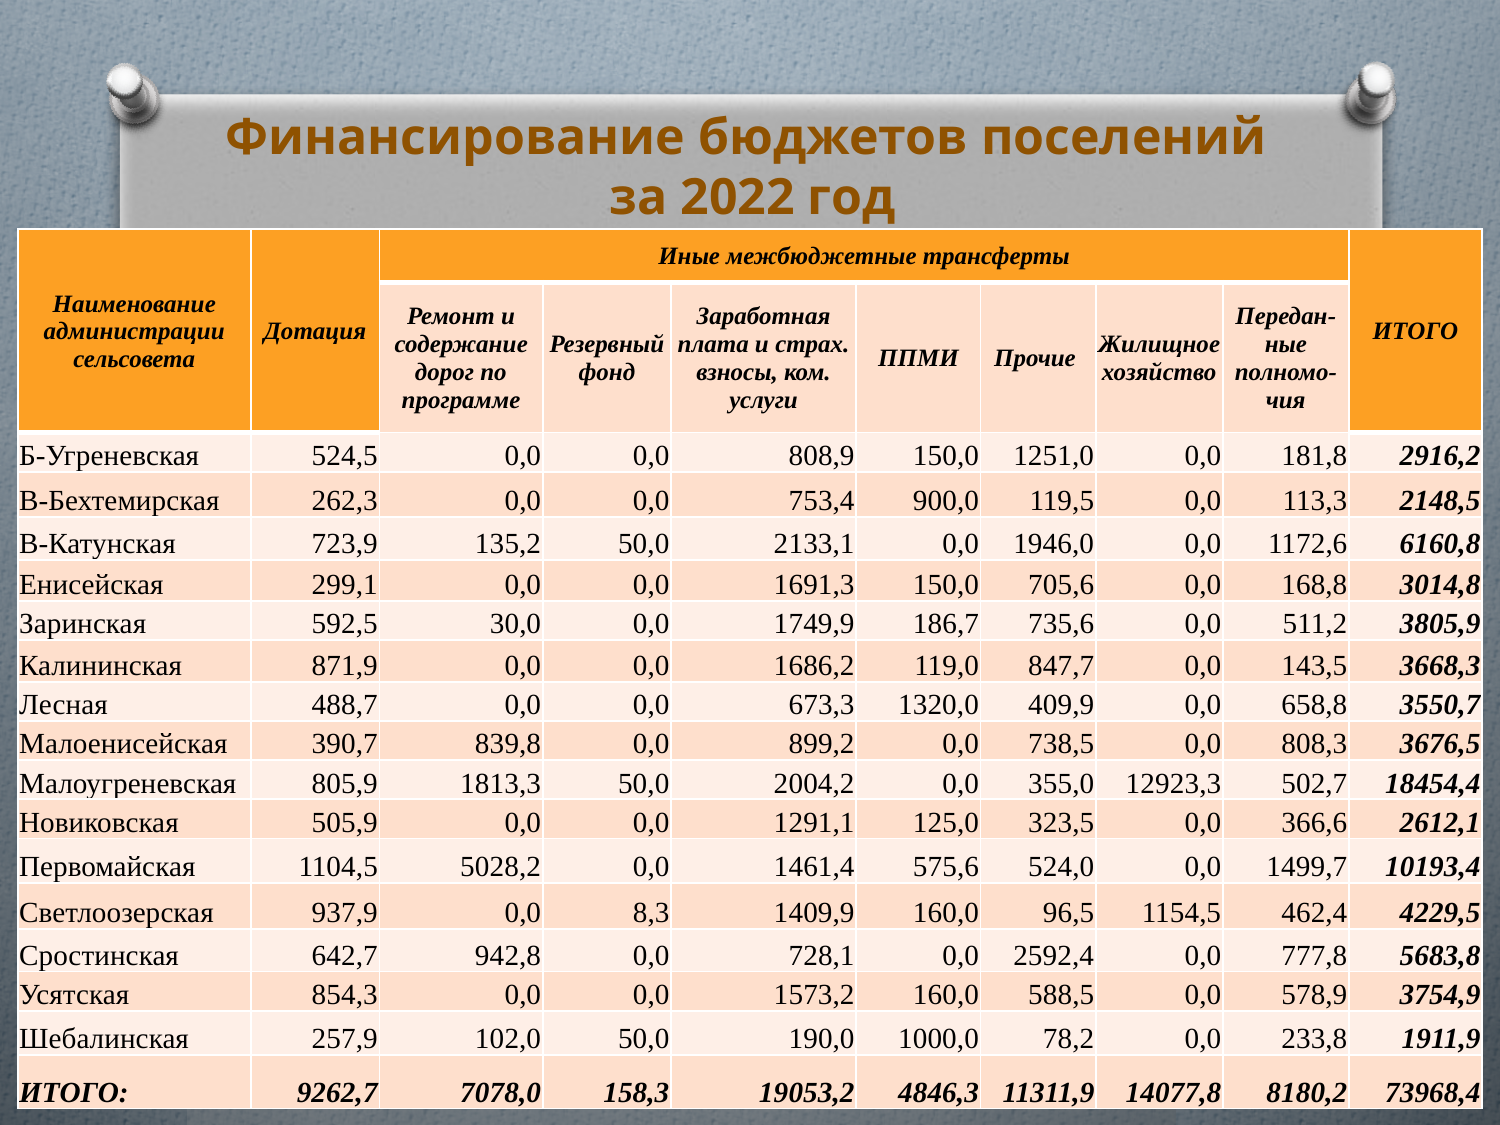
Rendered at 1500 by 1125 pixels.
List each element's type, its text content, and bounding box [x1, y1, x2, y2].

table_cell 96,5 [981, 884, 1095, 928]
table_cell 390,7 [252, 722, 379, 759]
table_cell Енисейская [19, 561, 250, 600]
table_cell 505,9 [252, 800, 379, 838]
table_cell 18454,4 [1350, 761, 1481, 798]
table_cell 575,6 [857, 839, 980, 882]
table_cell 168,8 [1224, 561, 1348, 600]
table_cell 3668,3 [1350, 641, 1481, 681]
table_cell Ремонт и содержание дорог по программе [380, 285, 542, 432]
table_cell 854,3 [252, 972, 379, 1010]
table_cell 0,0 [857, 930, 980, 971]
table_cell 1499,7 [1224, 839, 1348, 882]
table_cell В-Катунская [19, 518, 250, 559]
table_cell 808,3 [1224, 722, 1348, 759]
table_cell 3805,9 [1350, 602, 1481, 639]
table_cell 0,0 [1097, 561, 1222, 600]
table_cell 190,0 [672, 1012, 855, 1054]
table_cell 5683,8 [1350, 930, 1481, 971]
table_cell 355,0 [981, 761, 1095, 798]
table_cell 808,9 [672, 433, 855, 471]
table_cell 0,0 [380, 433, 542, 471]
table_cell 257,9 [252, 1012, 379, 1054]
table_cell 728,1 [672, 930, 855, 971]
table_cell 462,4 [1224, 884, 1348, 928]
table_cell 0,0 [1097, 518, 1222, 559]
table_cell 1813,3 [380, 761, 542, 798]
table_cell 4846,3 [857, 1056, 980, 1108]
table_cell 0,0 [1097, 433, 1222, 471]
table_cell Сростинская [19, 930, 250, 971]
picture [75, 29, 198, 121]
table_cell 2133,1 [672, 518, 855, 559]
table_cell 19053,2 [672, 1056, 855, 1108]
table_cell 1409,9 [672, 884, 855, 928]
table_cell 0,0 [1097, 1012, 1222, 1054]
table_cell 839,8 [380, 722, 542, 759]
table_cell 50,0 [544, 1012, 670, 1054]
table_cell 8180,2 [1224, 1056, 1348, 1108]
table_cell 2916,2 [1350, 435, 1481, 471]
table_cell 366,6 [1224, 800, 1348, 838]
table_cell 488,7 [252, 683, 379, 720]
table_cell 705,6 [981, 561, 1095, 600]
table_cell 5028,2 [380, 839, 542, 882]
table_cell 723,9 [252, 518, 379, 559]
table_cell 323,5 [981, 800, 1095, 838]
table_header Дотация [252, 230, 379, 430]
table_cell 1000,0 [857, 1012, 980, 1054]
table_cell 0,0 [544, 839, 670, 882]
table_cell 2592,4 [981, 930, 1095, 971]
table_cell 50,0 [544, 761, 670, 798]
table_cell 0,0 [1097, 641, 1222, 681]
table_cell 10193,4 [1350, 839, 1481, 882]
table_cell 0,0 [1097, 930, 1222, 971]
table_cell 658,8 [1224, 683, 1348, 720]
table_cell 0,0 [857, 761, 980, 798]
table_cell 2612,1 [1350, 800, 1481, 838]
table_cell 0,0 [1097, 722, 1222, 759]
table_cell 1911,9 [1350, 1012, 1481, 1054]
table_header Наименование администрации сельсовета [19, 230, 250, 430]
table_cell 847,7 [981, 641, 1095, 681]
table_cell 119,0 [857, 641, 980, 681]
table_cell Передан-ные полномо-чия [1224, 285, 1348, 432]
table_cell 0,0 [857, 722, 980, 759]
table_cell 0,0 [544, 800, 670, 838]
table_cell Заработная плата и страх. взносы, ком. услуги [672, 285, 855, 432]
table_cell Калининская [19, 641, 250, 681]
table_cell 899,2 [672, 722, 855, 759]
table_cell 186,7 [857, 602, 980, 639]
table_cell 125,0 [857, 800, 980, 838]
table_cell 233,8 [1224, 1012, 1348, 1054]
table_cell 1749,9 [672, 602, 855, 639]
table_cell 1251,0 [981, 433, 1095, 471]
table_cell 805,9 [252, 761, 379, 798]
table_cell 0,0 [544, 641, 670, 681]
table_cell 1573,2 [672, 972, 855, 1010]
table_cell 1686,2 [672, 641, 855, 681]
table_cell 588,5 [981, 972, 1095, 1010]
table_cell 2148,5 [1350, 473, 1481, 516]
table_cell 181,8 [1224, 433, 1348, 471]
table_cell Малоугреневская [19, 761, 250, 798]
table_cell 0,0 [544, 602, 670, 639]
table_cell 11311,9 [981, 1056, 1095, 1108]
table_cell 0,0 [1097, 683, 1222, 720]
table_cell Прочие [981, 285, 1095, 432]
table_cell 0,0 [380, 561, 542, 600]
table_cell 113,3 [1224, 473, 1348, 516]
table_cell 735,6 [981, 602, 1095, 639]
table_cell 738,5 [981, 722, 1095, 759]
table_cell Усятская [19, 972, 250, 1010]
table_cell 160,0 [857, 972, 980, 1010]
table_header ИТОГО [1350, 230, 1481, 430]
table_header Иные межбюджетные трансферты [380, 230, 1348, 280]
table_cell Резервный фонд [544, 285, 670, 432]
table_cell 1291,1 [672, 800, 855, 838]
table_cell 0,0 [380, 473, 542, 516]
table_cell 3550,7 [1350, 683, 1481, 720]
table_cell 1946,0 [981, 518, 1095, 559]
table_cell 0,0 [544, 473, 670, 516]
table_cell 2004,2 [672, 761, 855, 798]
table_cell 0,0 [544, 722, 670, 759]
table_cell 524,0 [981, 839, 1095, 882]
table_cell 0,0 [544, 930, 670, 971]
table_cell 900,0 [857, 473, 980, 516]
text_box Финансирование бюджетов поселений за 2022 год [88, 113, 1418, 228]
table_cell 0,0 [380, 683, 542, 720]
table_cell 642,7 [252, 930, 379, 971]
table_cell 0,0 [1097, 839, 1222, 882]
table_cell 14077,8 [1097, 1056, 1222, 1108]
table_cell 942,8 [380, 930, 542, 971]
table_cell Шебалинская [19, 1012, 250, 1054]
table_cell 135,2 [380, 518, 542, 559]
table_cell 4229,5 [1350, 884, 1481, 928]
table_cell Лесная [19, 683, 250, 720]
table_cell 524,5 [252, 435, 379, 471]
table_cell 511,2 [1224, 602, 1348, 639]
table_cell 8,3 [544, 884, 670, 928]
table_cell 3014,8 [1350, 561, 1481, 600]
table_cell 262,3 [252, 473, 379, 516]
picture [1317, 35, 1439, 130]
table_cell Малоенисейская [19, 722, 250, 759]
table_cell 753,4 [672, 473, 855, 516]
table_cell ППМИ [857, 285, 980, 432]
table_cell 0,0 [380, 972, 542, 1010]
table_cell Жилищное хозяйство [1097, 285, 1222, 432]
table_cell 0,0 [380, 884, 542, 928]
table_cell 158,3 [544, 1056, 670, 1108]
table_cell 1154,5 [1097, 884, 1222, 928]
table_cell 1691,3 [672, 561, 855, 600]
table_cell 0,0 [857, 518, 980, 559]
table_cell 9262,7 [252, 1056, 379, 1108]
table_cell 7078,0 [380, 1056, 542, 1108]
table_cell 12923,3 [1097, 761, 1222, 798]
table_cell 673,3 [672, 683, 855, 720]
table_cell 150,0 [857, 561, 980, 600]
table_cell 160,0 [857, 884, 980, 928]
table_cell 592,5 [252, 602, 379, 639]
table_cell 0,0 [1097, 473, 1222, 516]
table_cell 0,0 [544, 561, 670, 600]
table_cell 150,0 [857, 433, 980, 471]
table_cell 0,0 [380, 800, 542, 838]
table_cell Заринская [19, 602, 250, 639]
table_cell 30,0 [380, 602, 542, 639]
table_cell 50,0 [544, 518, 670, 559]
table_cell 3754,9 [1350, 972, 1481, 1010]
table_cell 78,2 [981, 1012, 1095, 1054]
table_cell 73968,4 [1350, 1056, 1481, 1108]
table_cell 299,1 [252, 561, 379, 600]
table_cell 1172,6 [1224, 518, 1348, 559]
table_cell 409,9 [981, 683, 1095, 720]
table_cell Новиковская [19, 800, 250, 838]
table_cell 871,9 [252, 641, 379, 681]
table_cell 0,0 [1097, 972, 1222, 1010]
table_cell 102,0 [380, 1012, 542, 1054]
table_cell 578,9 [1224, 972, 1348, 1010]
table_cell Б-Угреневская [19, 435, 250, 471]
table_cell 119,5 [981, 473, 1095, 516]
table_cell 0,0 [380, 641, 542, 681]
table_cell 3676,5 [1350, 722, 1481, 759]
table_cell Первомайская [19, 839, 250, 882]
table_cell Светлоозерская [19, 884, 250, 928]
table_cell 1320,0 [857, 683, 980, 720]
table_cell 0,0 [544, 972, 670, 1010]
table_cell 143,5 [1224, 641, 1348, 681]
table_cell 937,9 [252, 884, 379, 928]
table_cell 0,0 [544, 683, 670, 720]
table_cell 0,0 [1097, 602, 1222, 639]
table_cell 0,0 [544, 433, 670, 471]
table_cell 1104,5 [252, 839, 379, 882]
table_cell В-Бехтемирская [19, 473, 250, 516]
table_cell 6160,8 [1350, 518, 1481, 559]
table_cell 502,7 [1224, 761, 1348, 798]
table_cell 0,0 [1097, 800, 1222, 838]
table_cell 1461,4 [672, 839, 855, 882]
table_cell 777,8 [1224, 930, 1348, 971]
table_cell ИТОГО: [19, 1056, 250, 1108]
